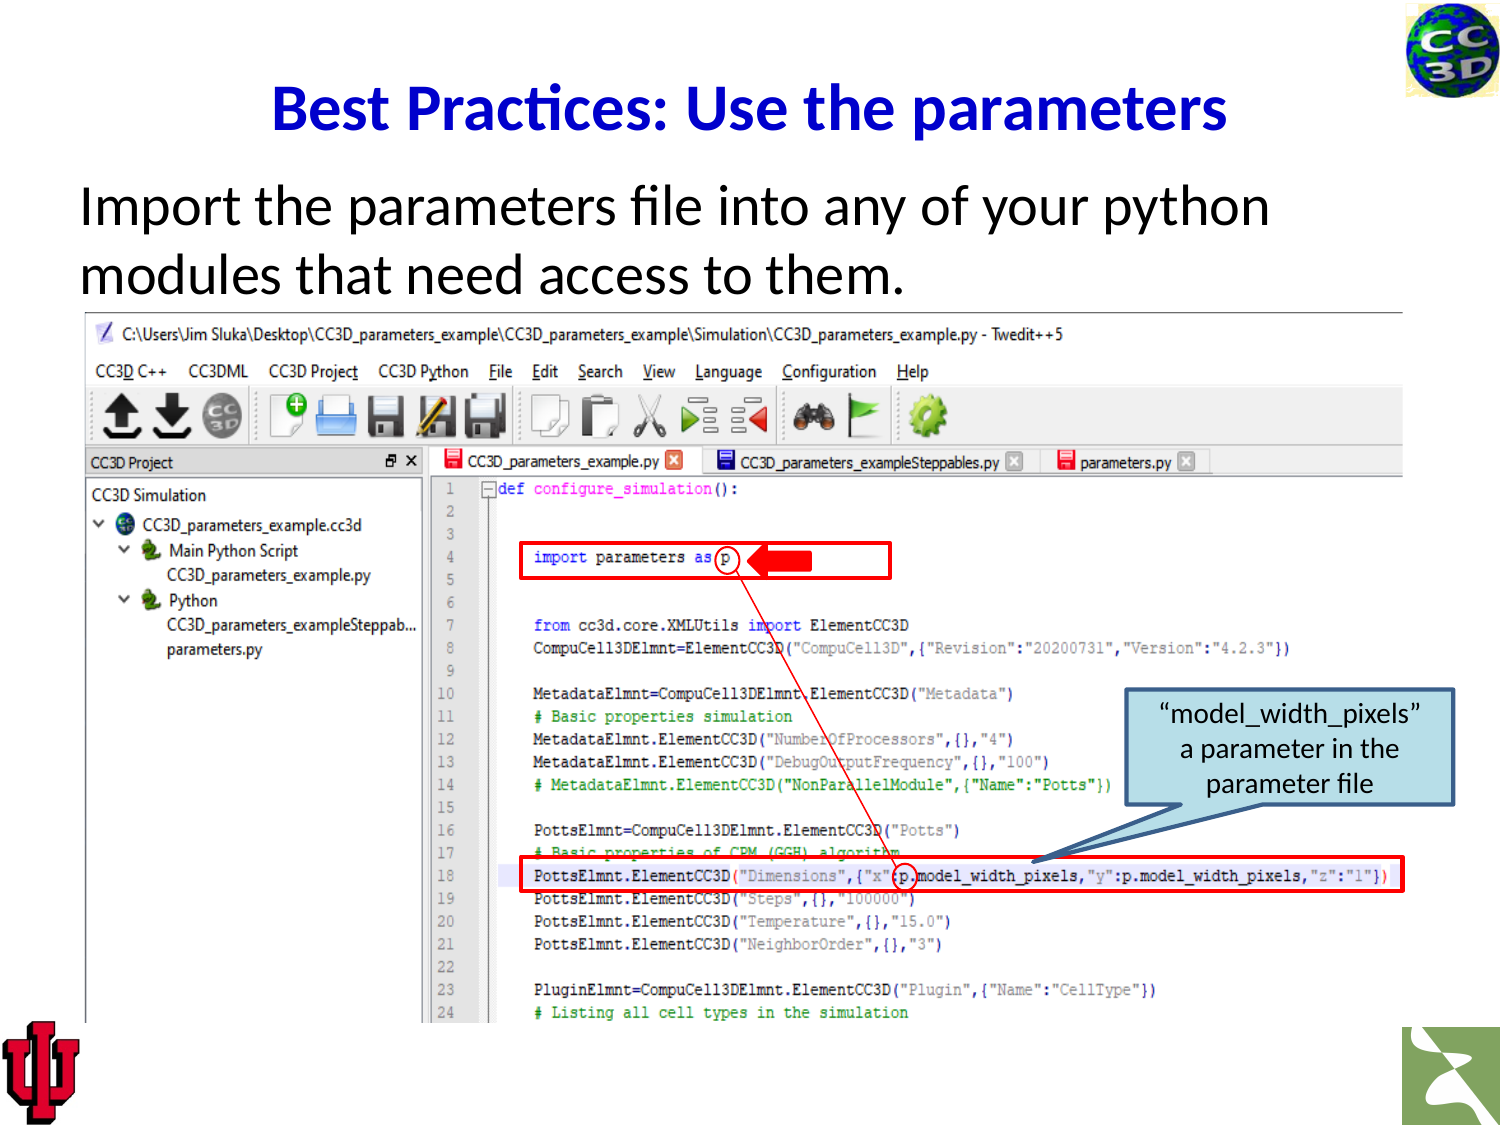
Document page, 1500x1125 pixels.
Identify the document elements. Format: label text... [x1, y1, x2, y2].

text_box “model_width_pixels” a parameter in the parameter file [1408, 687, 1456, 807]
list Import the parameters file into any of your python modules that need access to them. [64, 159, 1415, 902]
title Best Practices: Use the parameters [75, 45, 1425, 163]
picture [0, 1020, 80, 1125]
picture [1404, 0, 1500, 102]
picture [1402, 1027, 1500, 1125]
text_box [84, 312, 1403, 1024]
